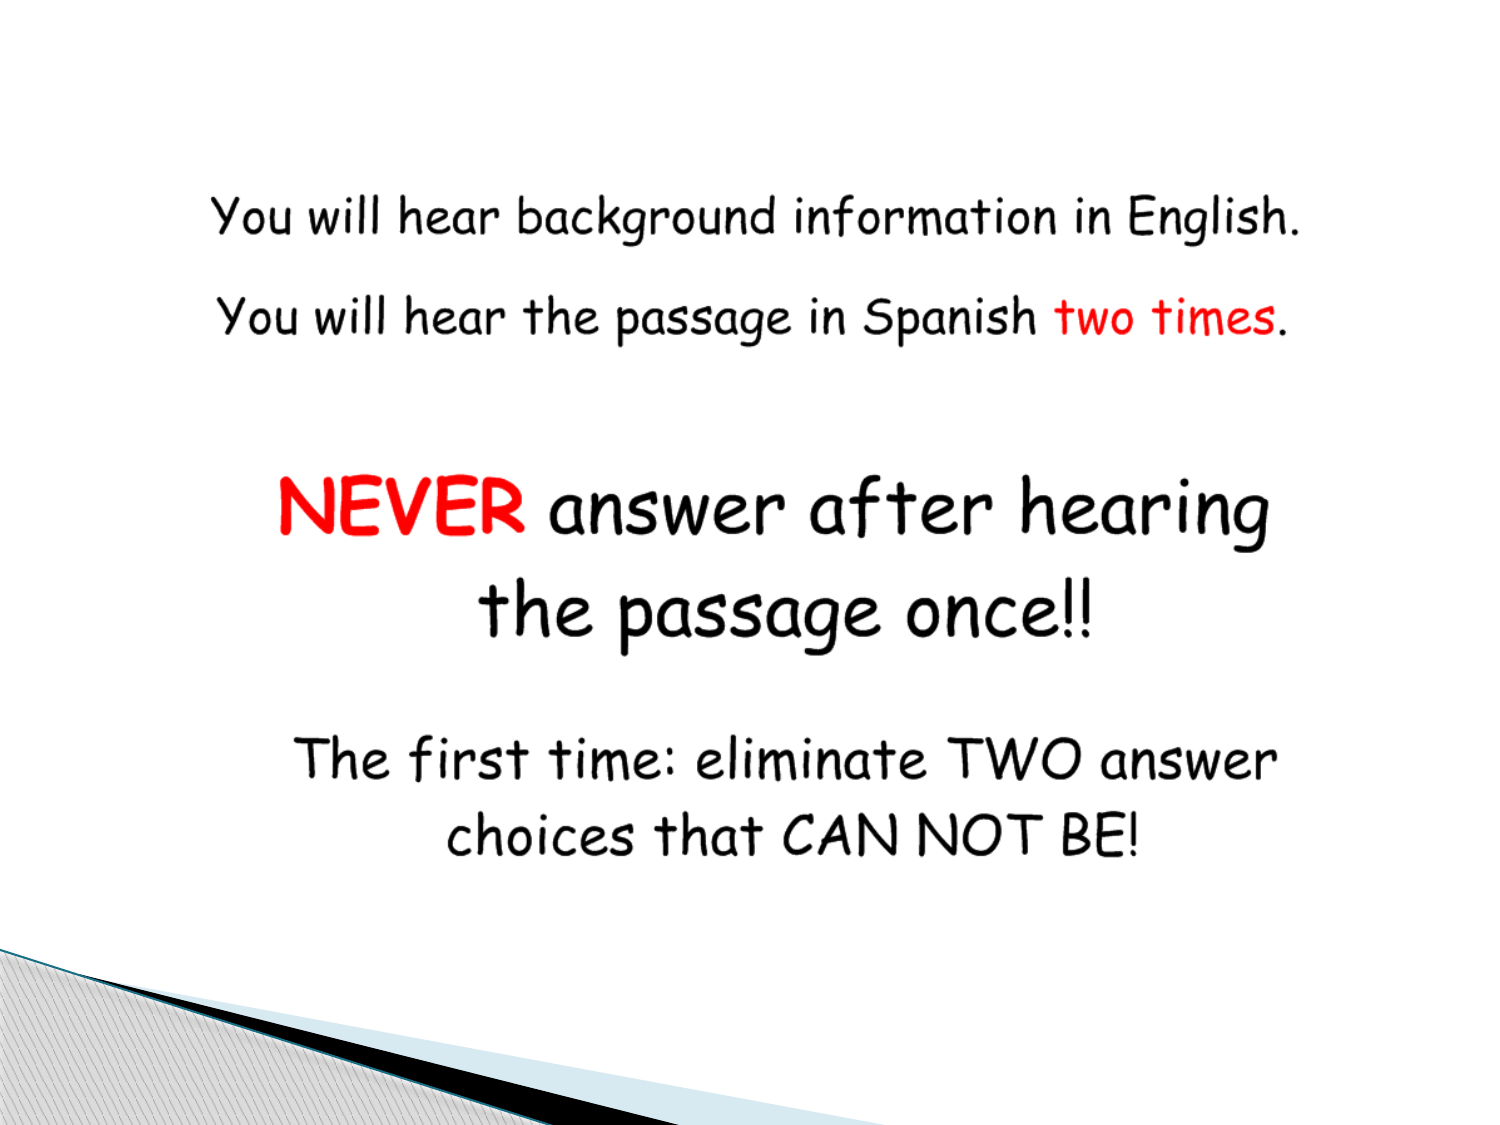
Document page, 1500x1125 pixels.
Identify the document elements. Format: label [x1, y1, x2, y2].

picture [199, 162, 1380, 901]
